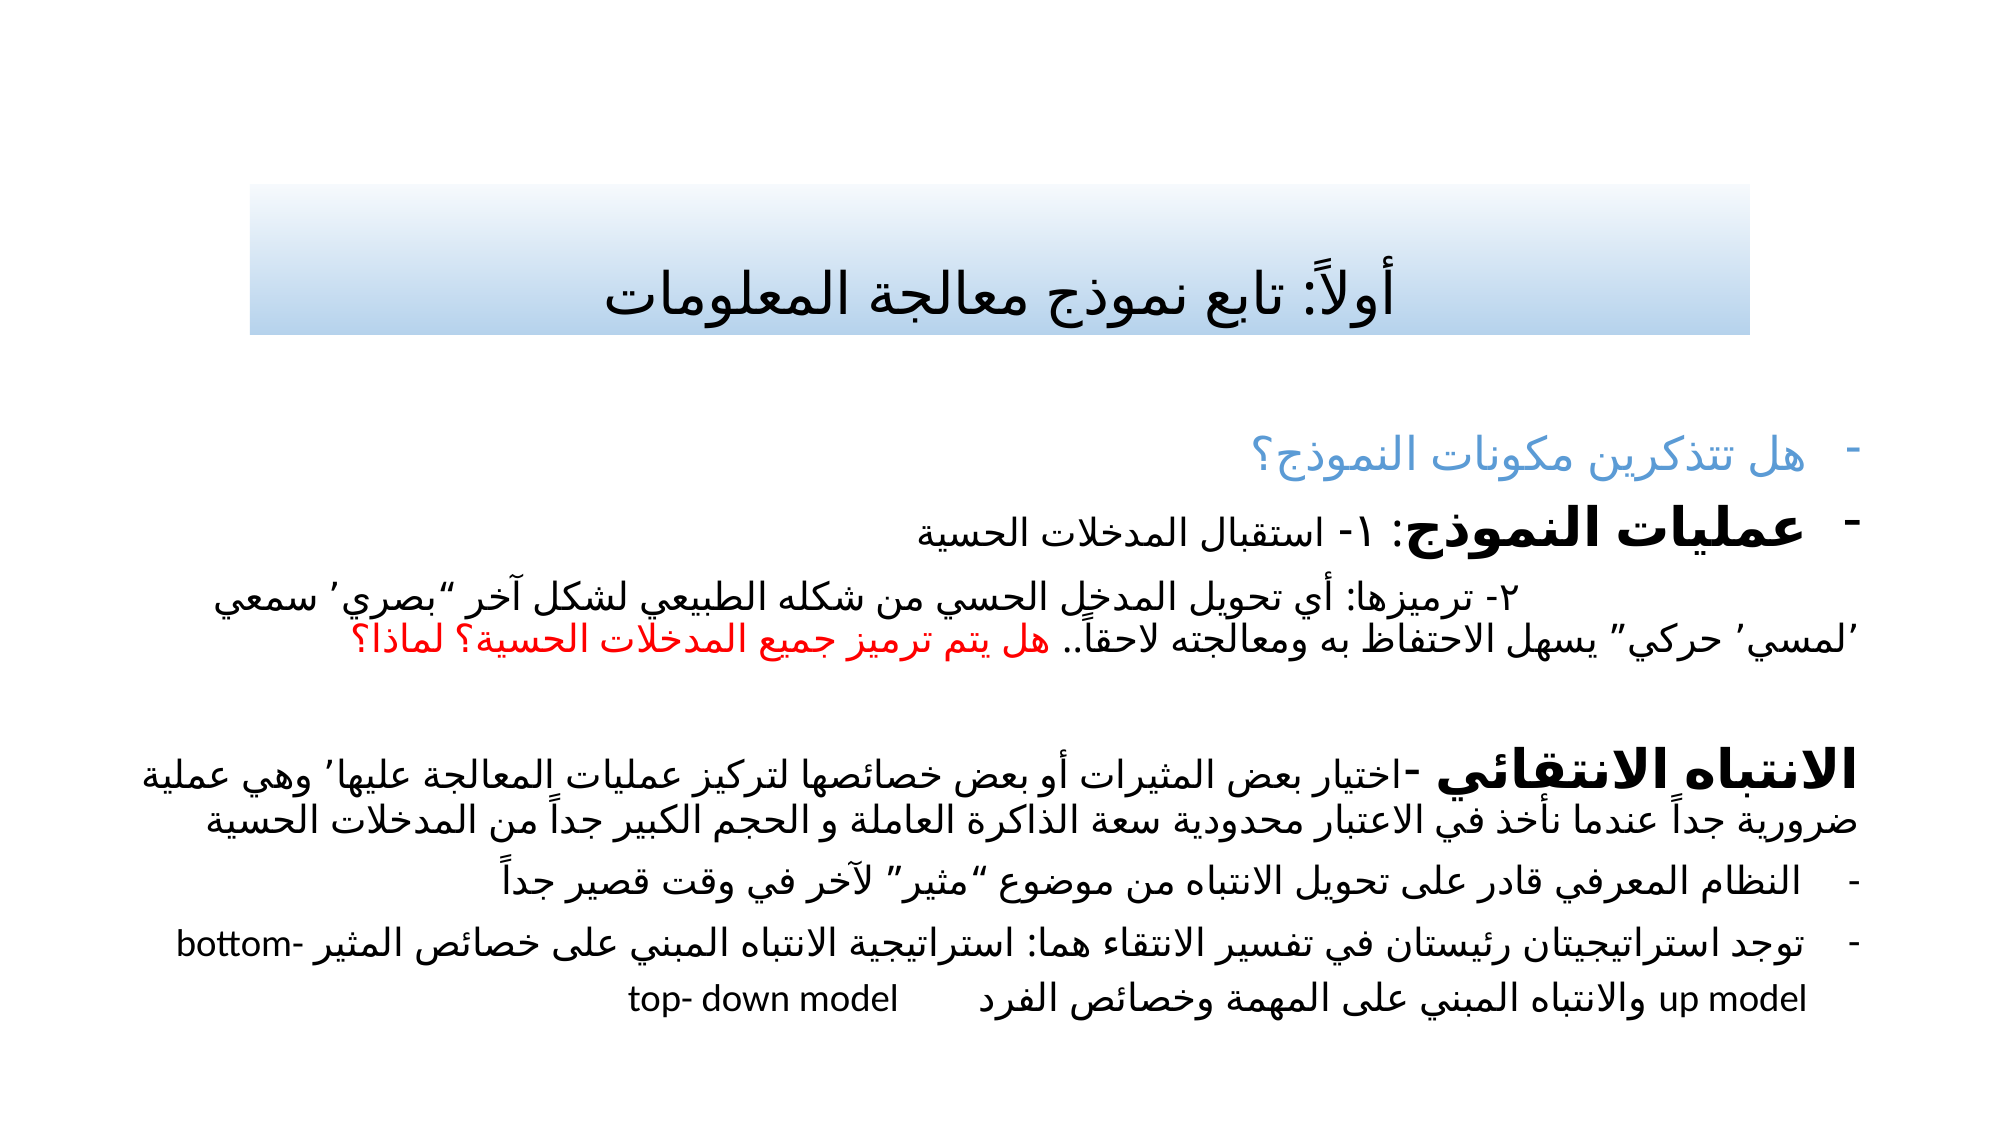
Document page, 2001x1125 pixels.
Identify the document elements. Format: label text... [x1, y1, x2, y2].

title أولاً: تابع نموذج معالجة المعلومات [249, 184, 1750, 335]
subtitle هل تتذكرين مكونات النموذج؟ عمليات النموذج: ١- استقبال المدخلات الحسية ٢- ترميزها: أي تحويل المدخل الحسي من شكله الطبيعي لشكل آخر “بصري٬ سمعي ٬لمسي٬ حركي” يسهل الاحتفاظ به ومعالجته لاحقاً.. هل يتم ترميز جميع المدخلات الحسية؟ لماذا؟ الانتباه الانتقائي -اختيار بعض المثيرات أو بعض خصائصها لتركيز عمليات المعالجة عليها٬ وهي عملية ضرورية جداً عندما نأخذ في الاعتبار محدودية سعة الذاكرة العاملة و الحجم الكبير جداً من المدخلات الحسية النظام المعرفي قادر على تحويل الانتباه من موضوع “مثير” لآخر في وقت قصير جداً توجد استراتيجيتان رئيستان في تفسير الانتقاء هما: استراتيجية الانتباه المبني على خصائص المثير bottom- up model والانتباه المبني على المهمة وخصائص الفرد top- down model [117, 422, 1875, 1076]
